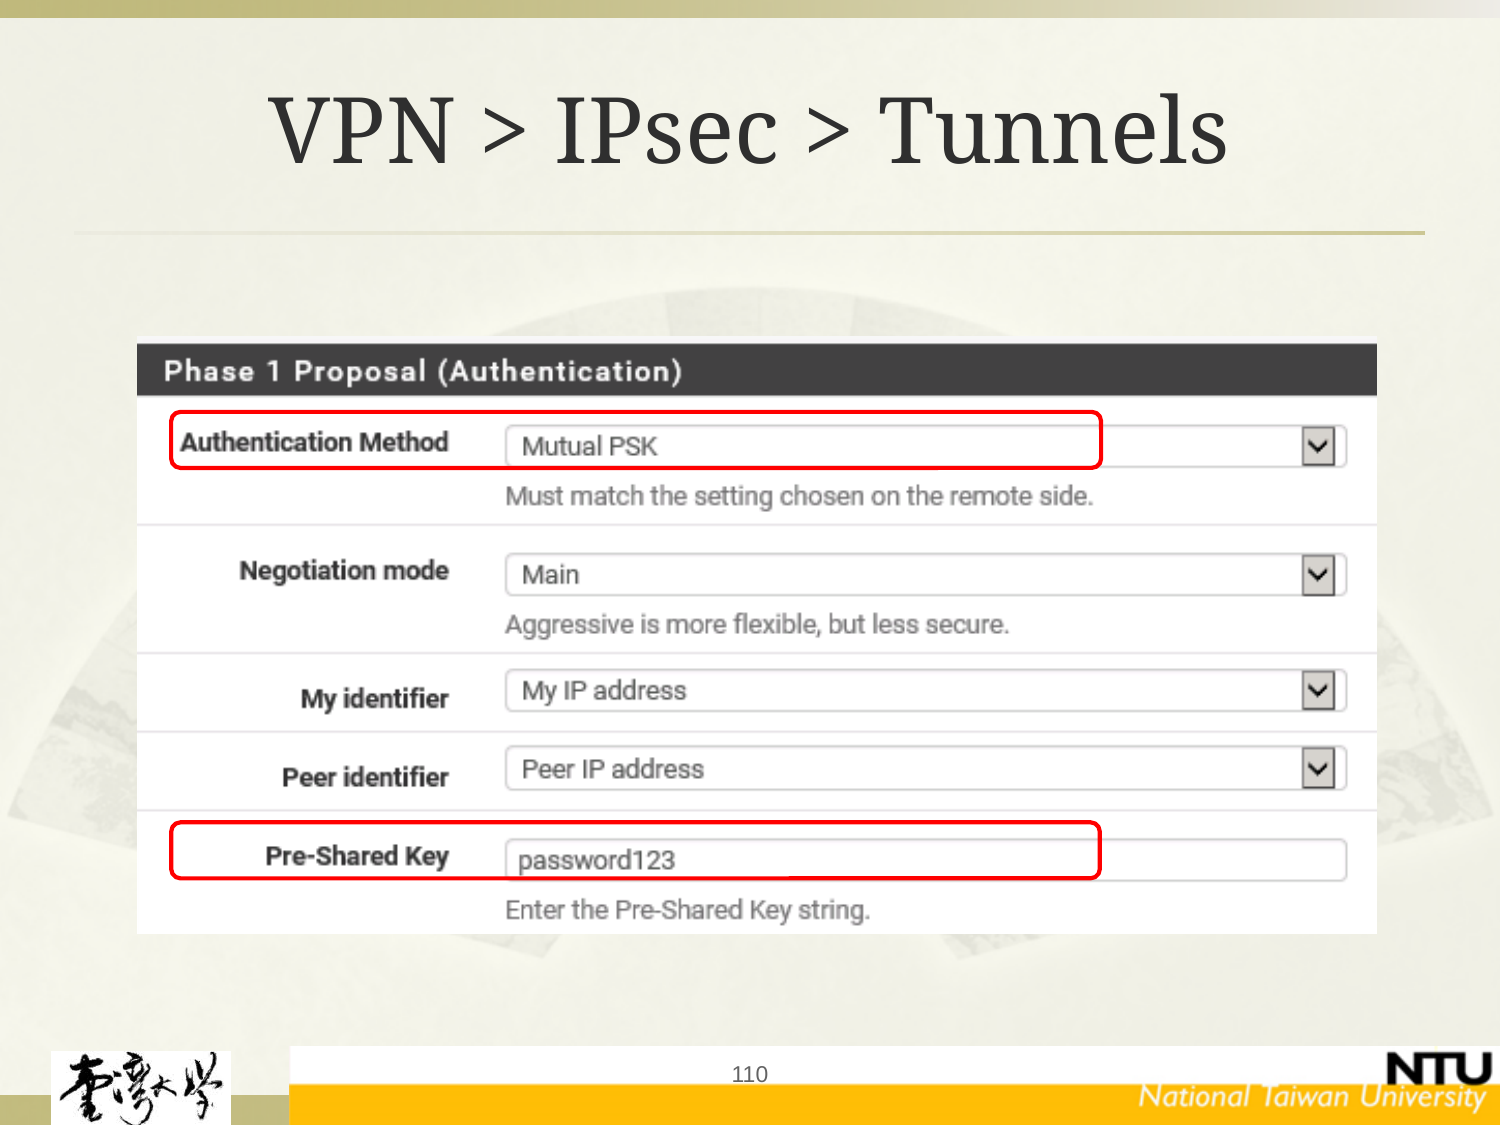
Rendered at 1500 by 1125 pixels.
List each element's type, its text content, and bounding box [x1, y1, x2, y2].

picture [289, 1046, 1500, 1125]
picture [137, 336, 1377, 935]
picture [51, 1051, 231, 1125]
title VPN > IPsec > Tunnels [75, 45, 1425, 209]
slide_number 110 [675, 1050, 825, 1097]
